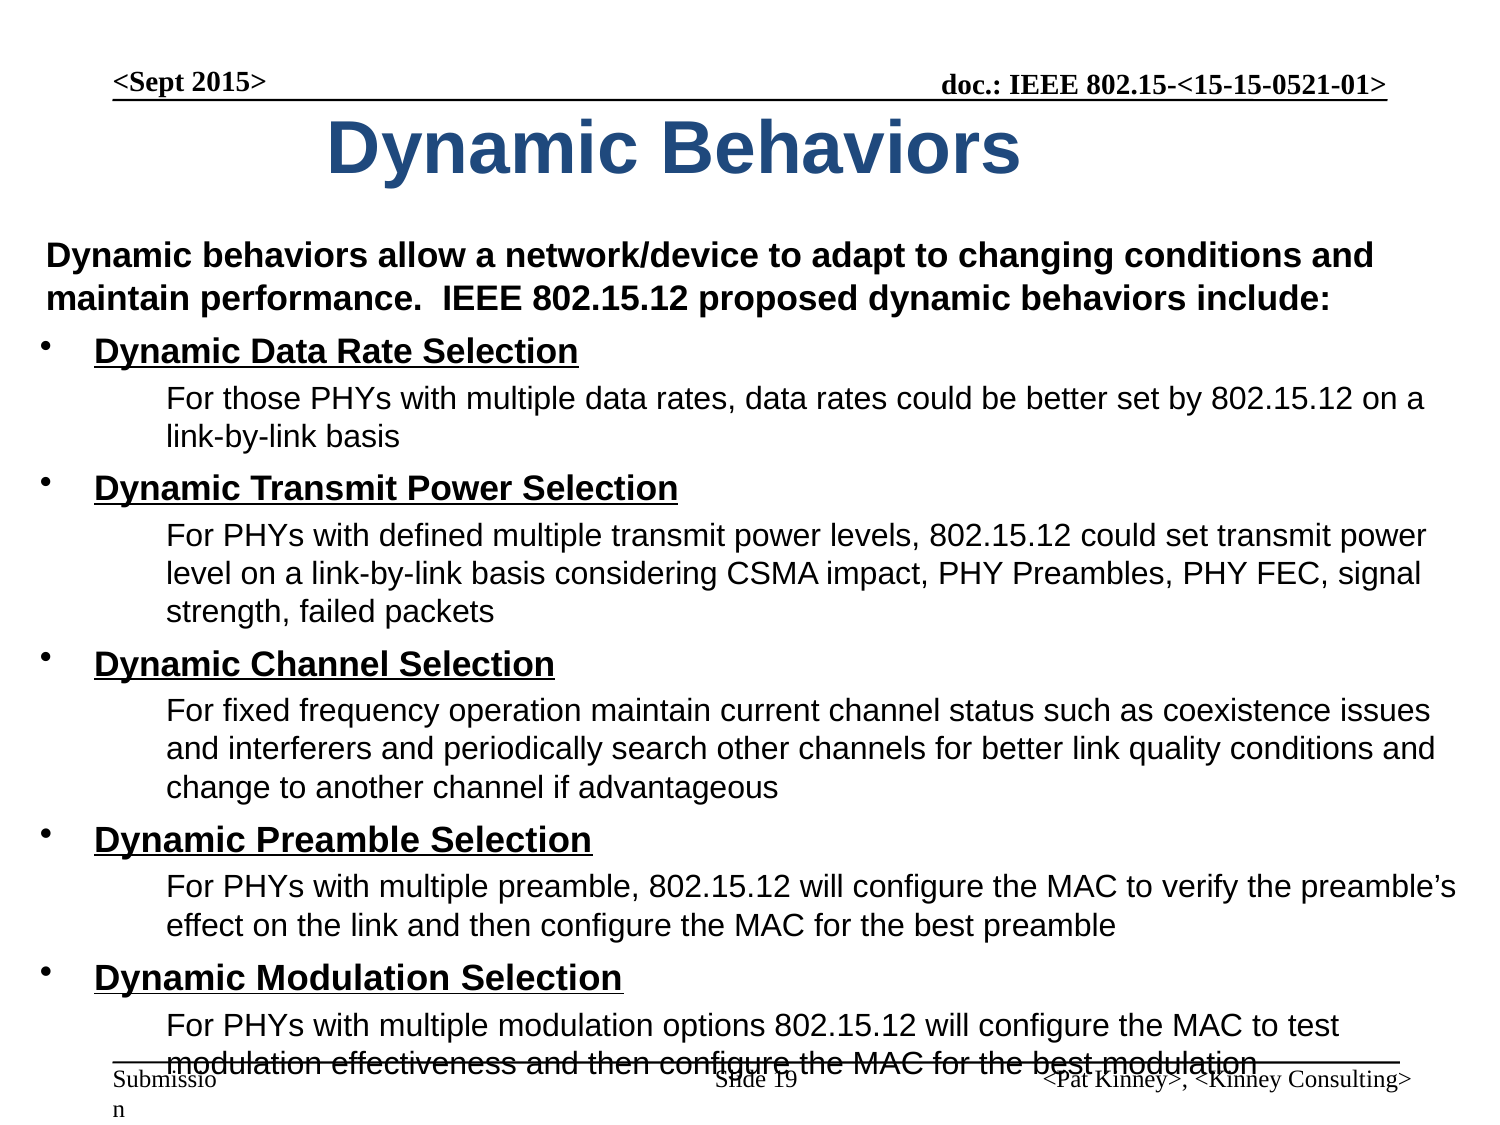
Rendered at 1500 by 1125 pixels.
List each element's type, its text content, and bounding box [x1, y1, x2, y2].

slide_number Slide 19 [712, 1062, 800, 1093]
title Dynamic Behaviors [62, 50, 1288, 224]
footer <Pat Kinney>, <Kinney Consulting> [900, 1062, 1413, 1093]
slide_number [112, 62, 375, 98]
list Dynamic behaviors allow a network/device to adapt to changing conditions and maintain performance. IEEE 802.15.12 proposed dynamic behaviors include: Dynamic Data Rate Selection For those PHYs with multiple data rates, data rates could be better set by 802.15.12 on a link-by-link basis Dynamic Transmit Power Selection For PHYs with defined multiple transmit power levels, 802.15.12 could set transmit power level on a link-by-link basis considering CSMA impact, PHY Preambles, PHY FEC, signal strength, failed packets Dynamic Channel Selection For fixed frequency operation maintain current channel status such as coexistence issues and interferers and periodically search other channels for better link quality conditions and change to another channel if advantageous Dynamic Preamble Selection For PHYs with multiple preamble, 802.15.12 will configure the MAC to verify the preamble’s effect on the link and then configure the MAC for the best preamble Dynamic Modulation Selection For PHYs with multiple modulation options 802.15.12 will configure the MAC to test modulation effectiveness and then configure the MAC for the best modulation [24, 224, 1483, 1101]
